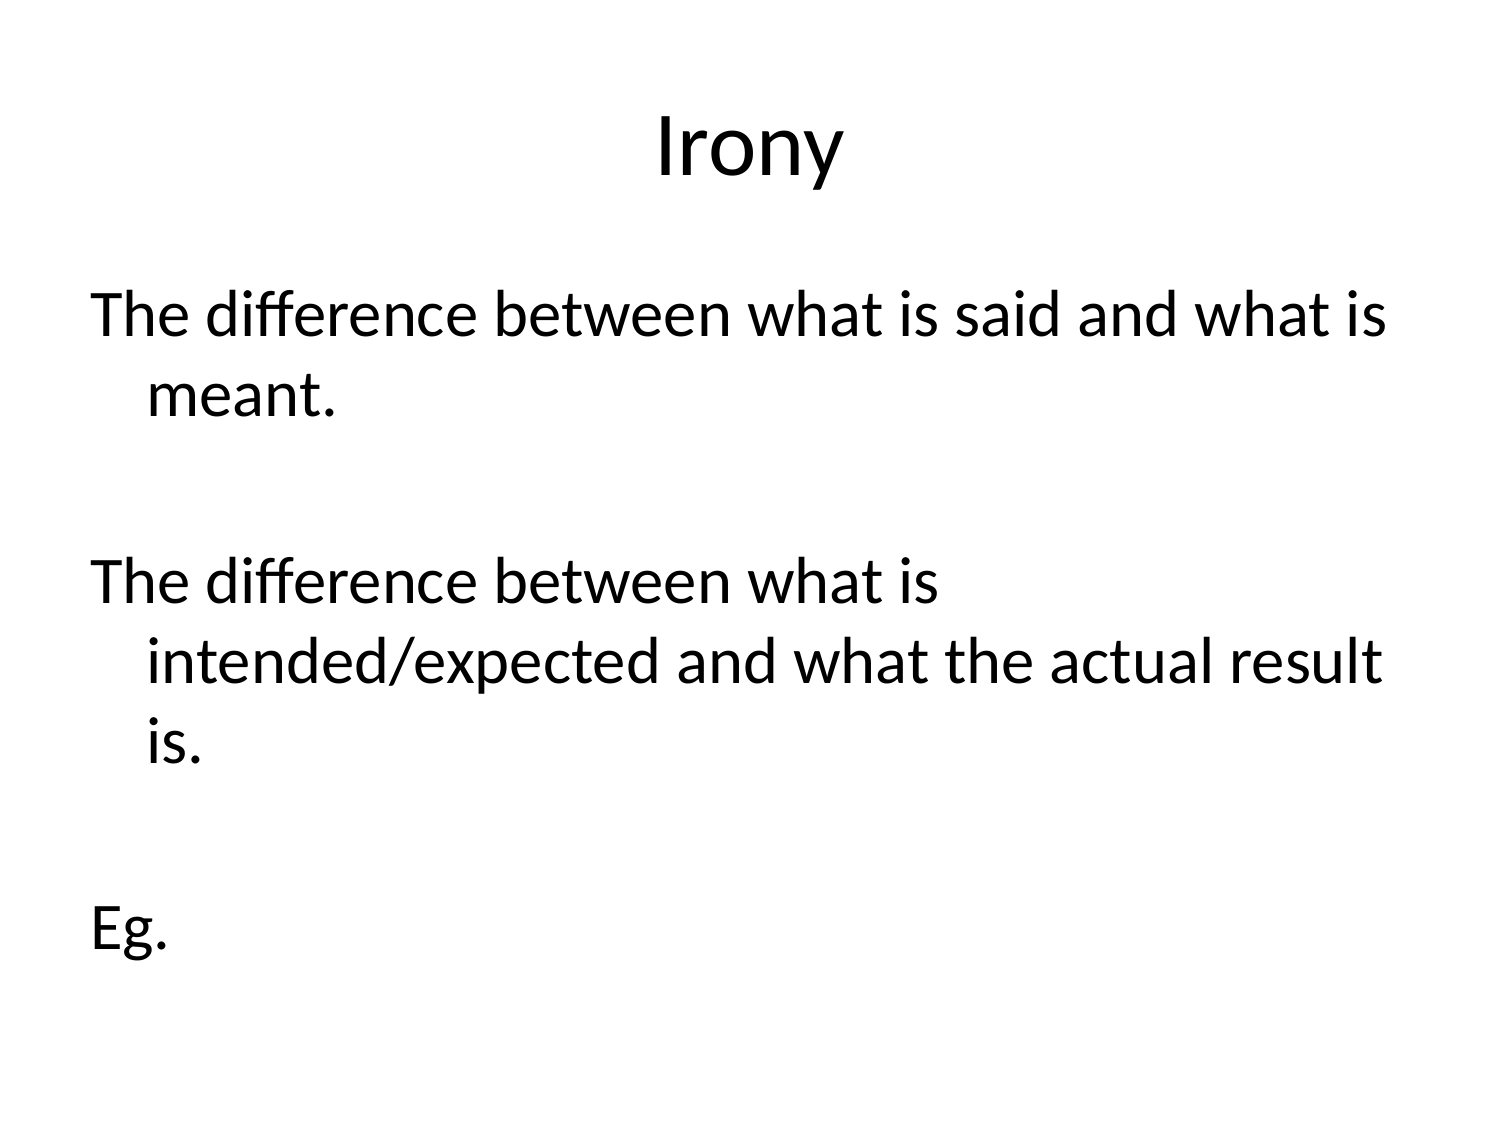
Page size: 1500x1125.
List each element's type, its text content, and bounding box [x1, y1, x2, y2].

title Irony [74, 44, 1426, 233]
list The difference between what is said and what is meant. The difference between what is intended/expected and what the actual result is. Eg. [74, 262, 1426, 1006]
